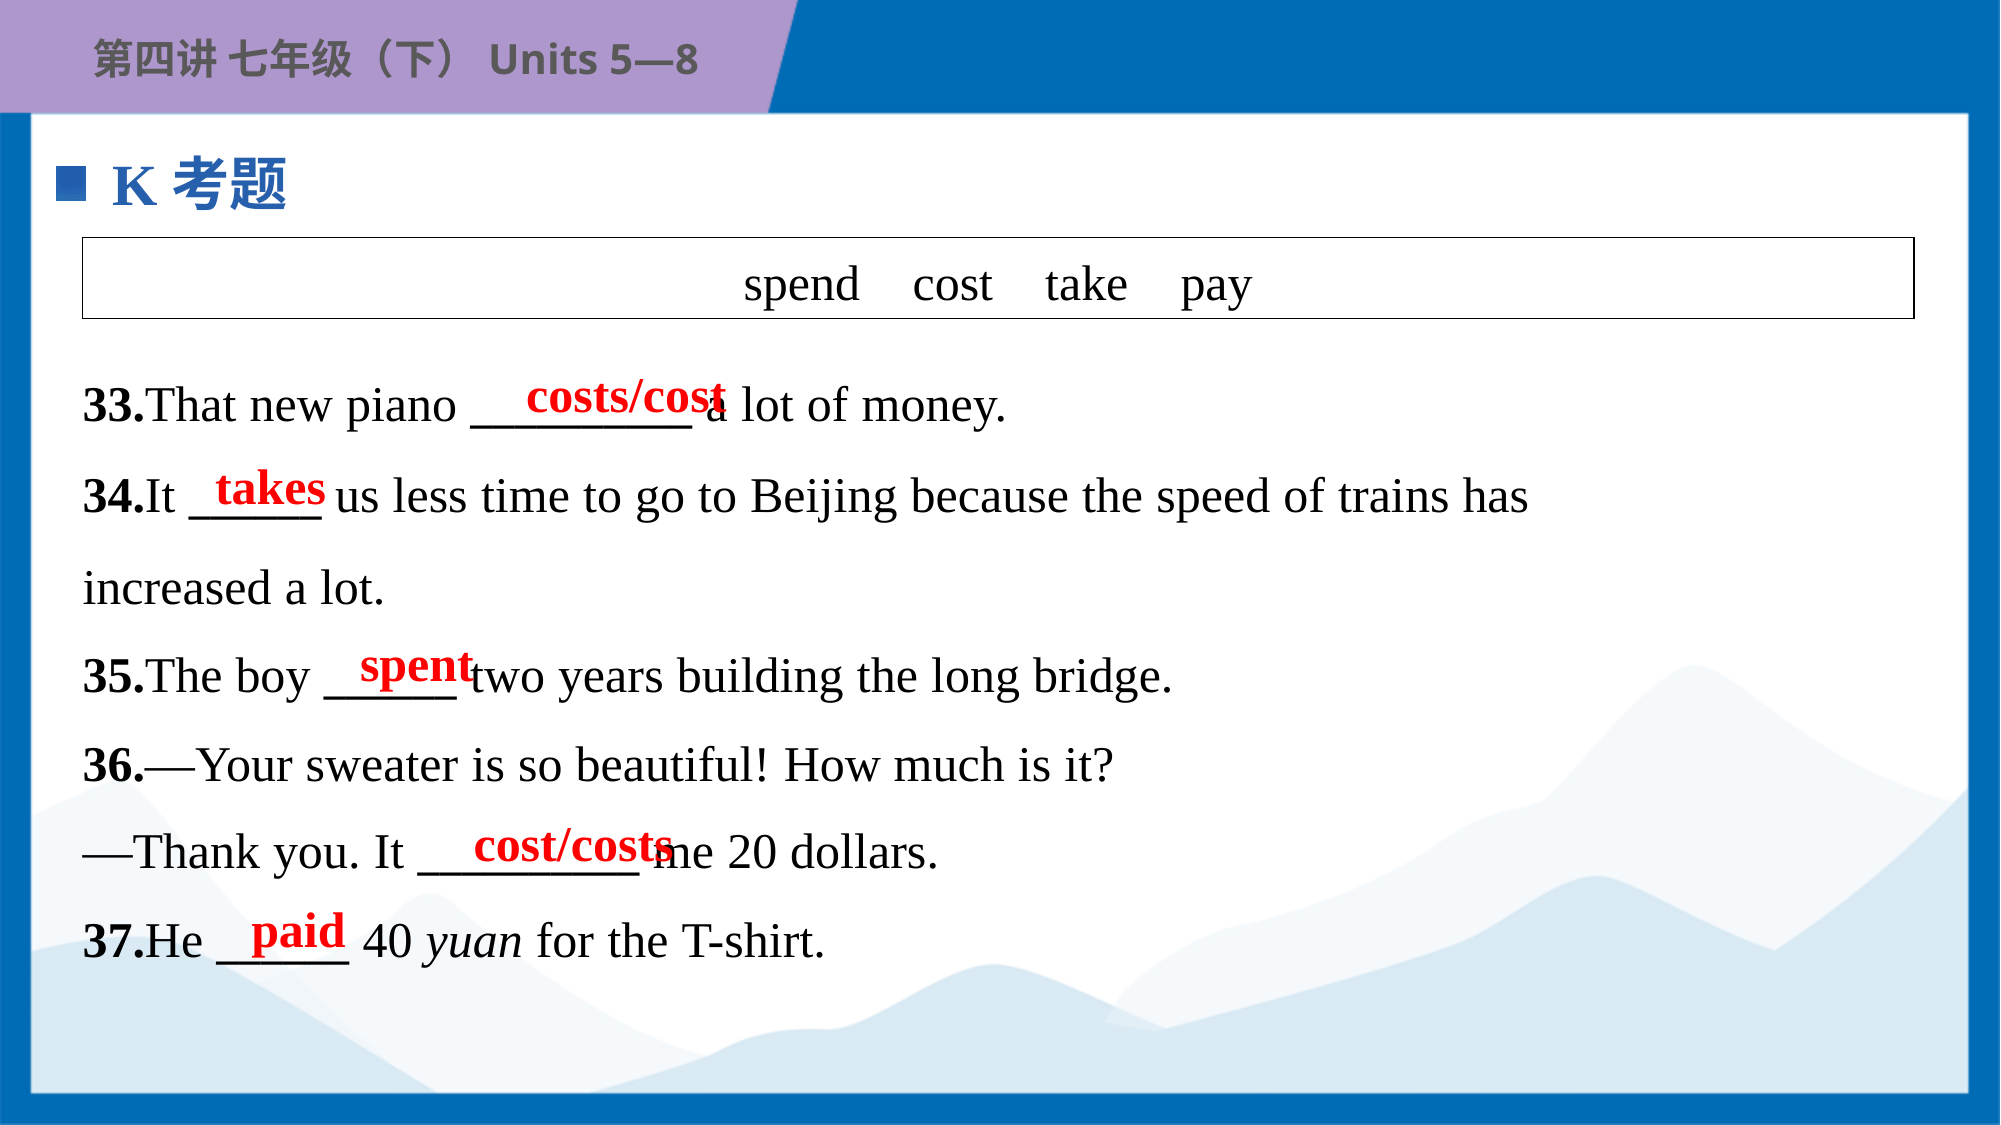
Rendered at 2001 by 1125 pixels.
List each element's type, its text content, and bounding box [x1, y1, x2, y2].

text_box spent [341, 604, 493, 683]
text_box paid [233, 869, 364, 949]
text_box 37.He ______ 40 yuan for the T-shirt. [82, 879, 1917, 958]
text_box cost/costs [455, 783, 692, 862]
text_box takes [196, 426, 345, 506]
text_box 36.—Your sweater is so beautiful! How much is it? —Thank you. It __________ me 20 dollars. [82, 699, 1917, 870]
table_header spend cost take pay [83, 238, 1913, 318]
text_box costs/cost [508, 335, 745, 414]
picture [0, 0, 2000, 1125]
text_box K考题 [112, 146, 1917, 217]
text_box 33.That new piano __________ a lot of money. 34.It ______ us less time to go to Beijing because the speed of trains has increased a lot. 35.The boy ______ two years building the long bridge. [82, 339, 1917, 693]
